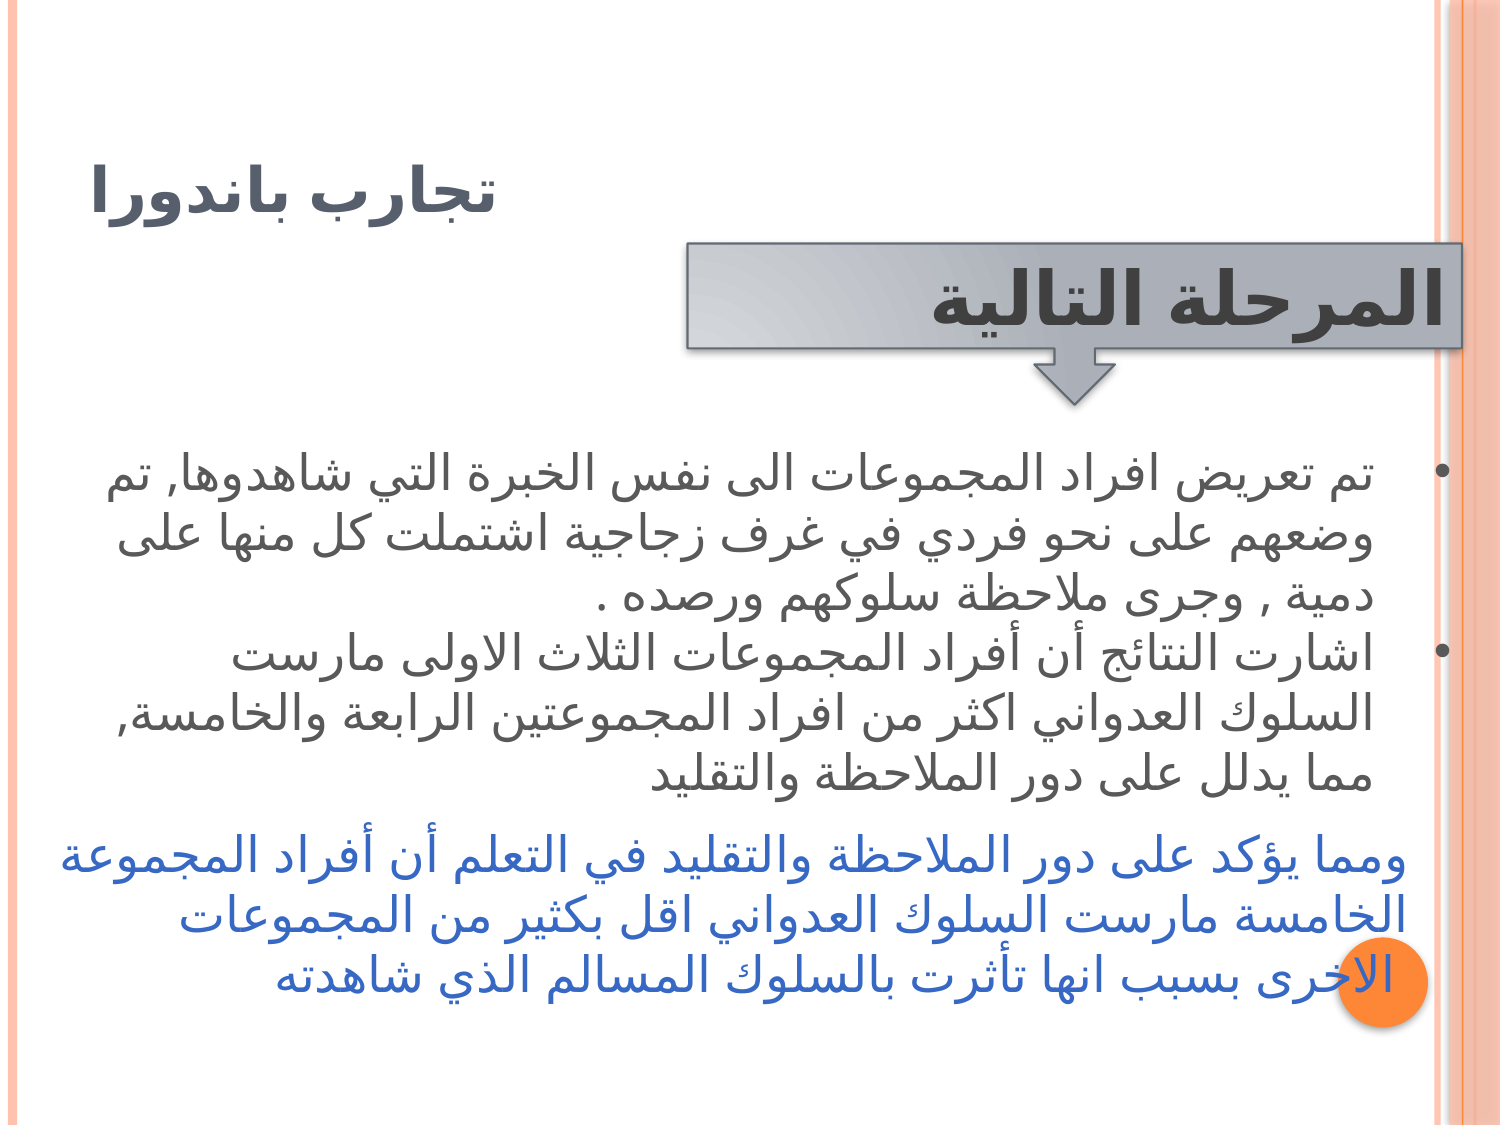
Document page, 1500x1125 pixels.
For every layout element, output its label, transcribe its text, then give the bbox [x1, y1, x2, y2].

text_box المرحلة التالية [686, 242, 1463, 406]
text_box ومما يؤكد على دور الملاحظة والتقليد في التعلم أن أفراد المجموعة الخامسة مارست السلوك العدواني اقل بكثير من المجموعات الاخرى بسبب انها تأثرت بالسلوك المسالم الذي شاهدته [41, 815, 1424, 1011]
title تجارب باندورا [75, 45, 1300, 233]
text_box تم تعريض افراد المجموعات الى نفس الخبرة التي شاهدوها, تم وضعهم على نحو فردي في غرف زجاجية اشتملت كل منها على دمية , وجرى ملاحظة سلوكهم ورصده . اشارت النتائج أن أفراد المجموعات الثلاث الاولى مارست السلوك العدواني اكثر من افراد المجموعتين الرابعة والخامسة, مما يدلل على دور الملاحظة والتقليد [53, 433, 1466, 808]
